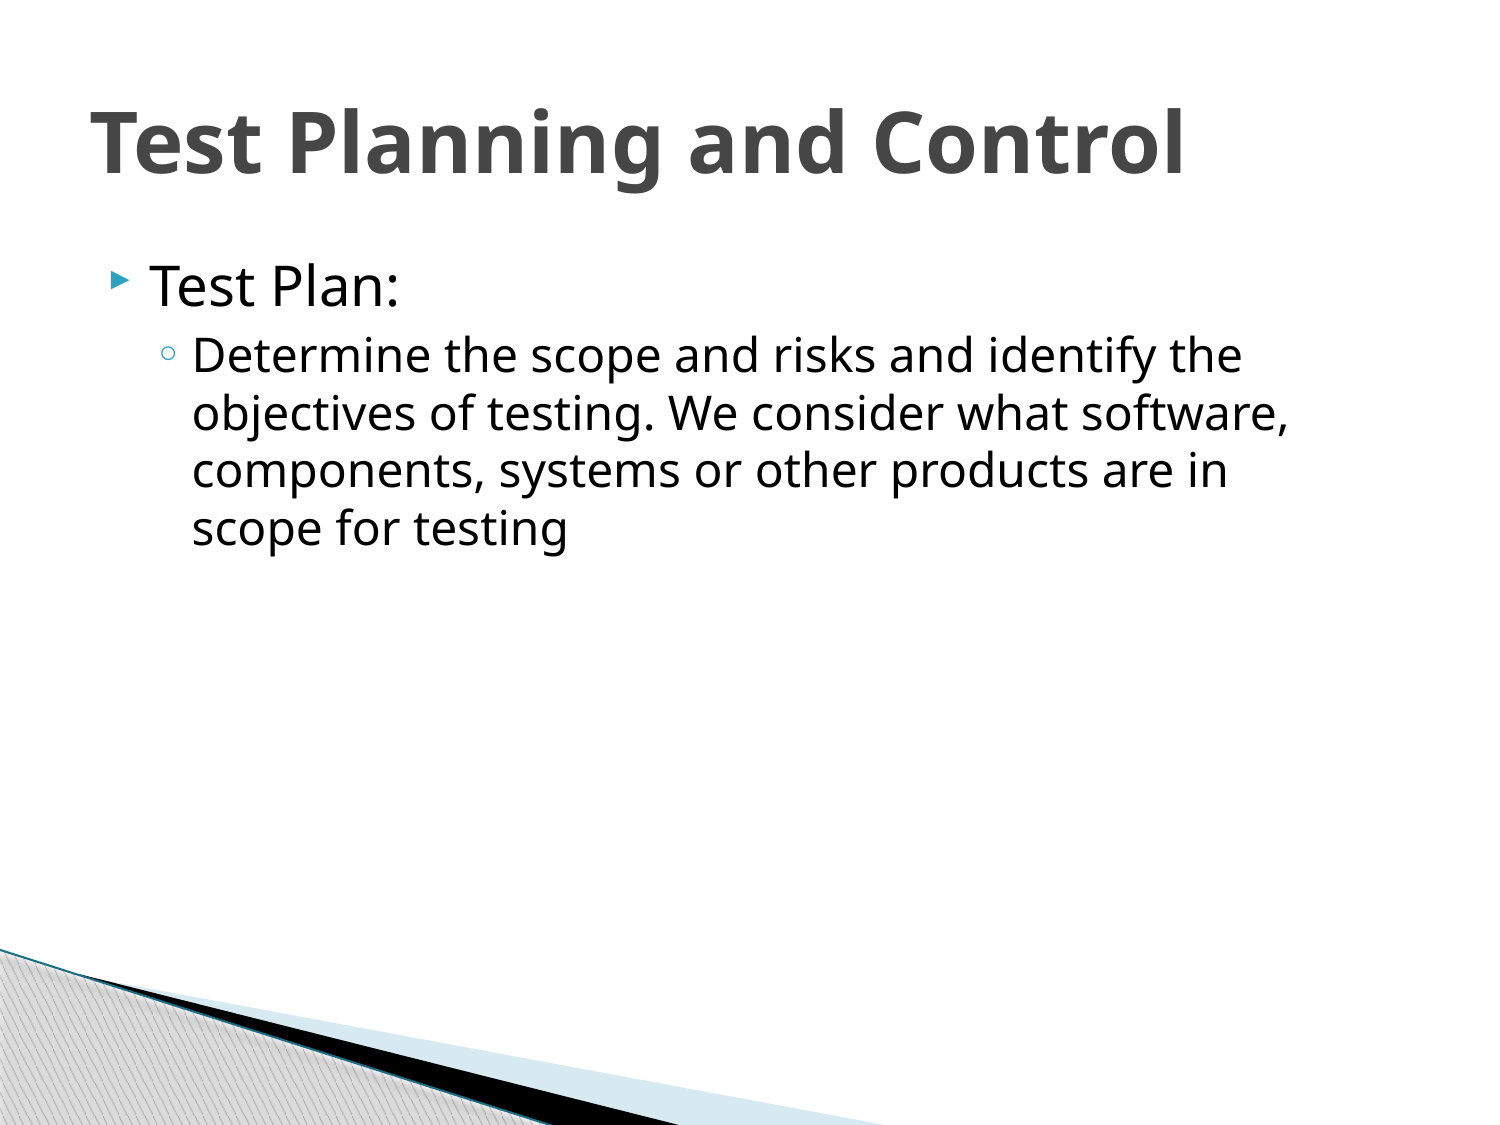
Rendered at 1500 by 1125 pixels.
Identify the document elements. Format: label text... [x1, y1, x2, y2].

title Test Planning and Control [75, 45, 1425, 233]
list Test Plan: Determine the scope and risks and identify the objectives of testing. We consider what software, components, systems or other products are in scope for testing [75, 243, 1388, 1047]
